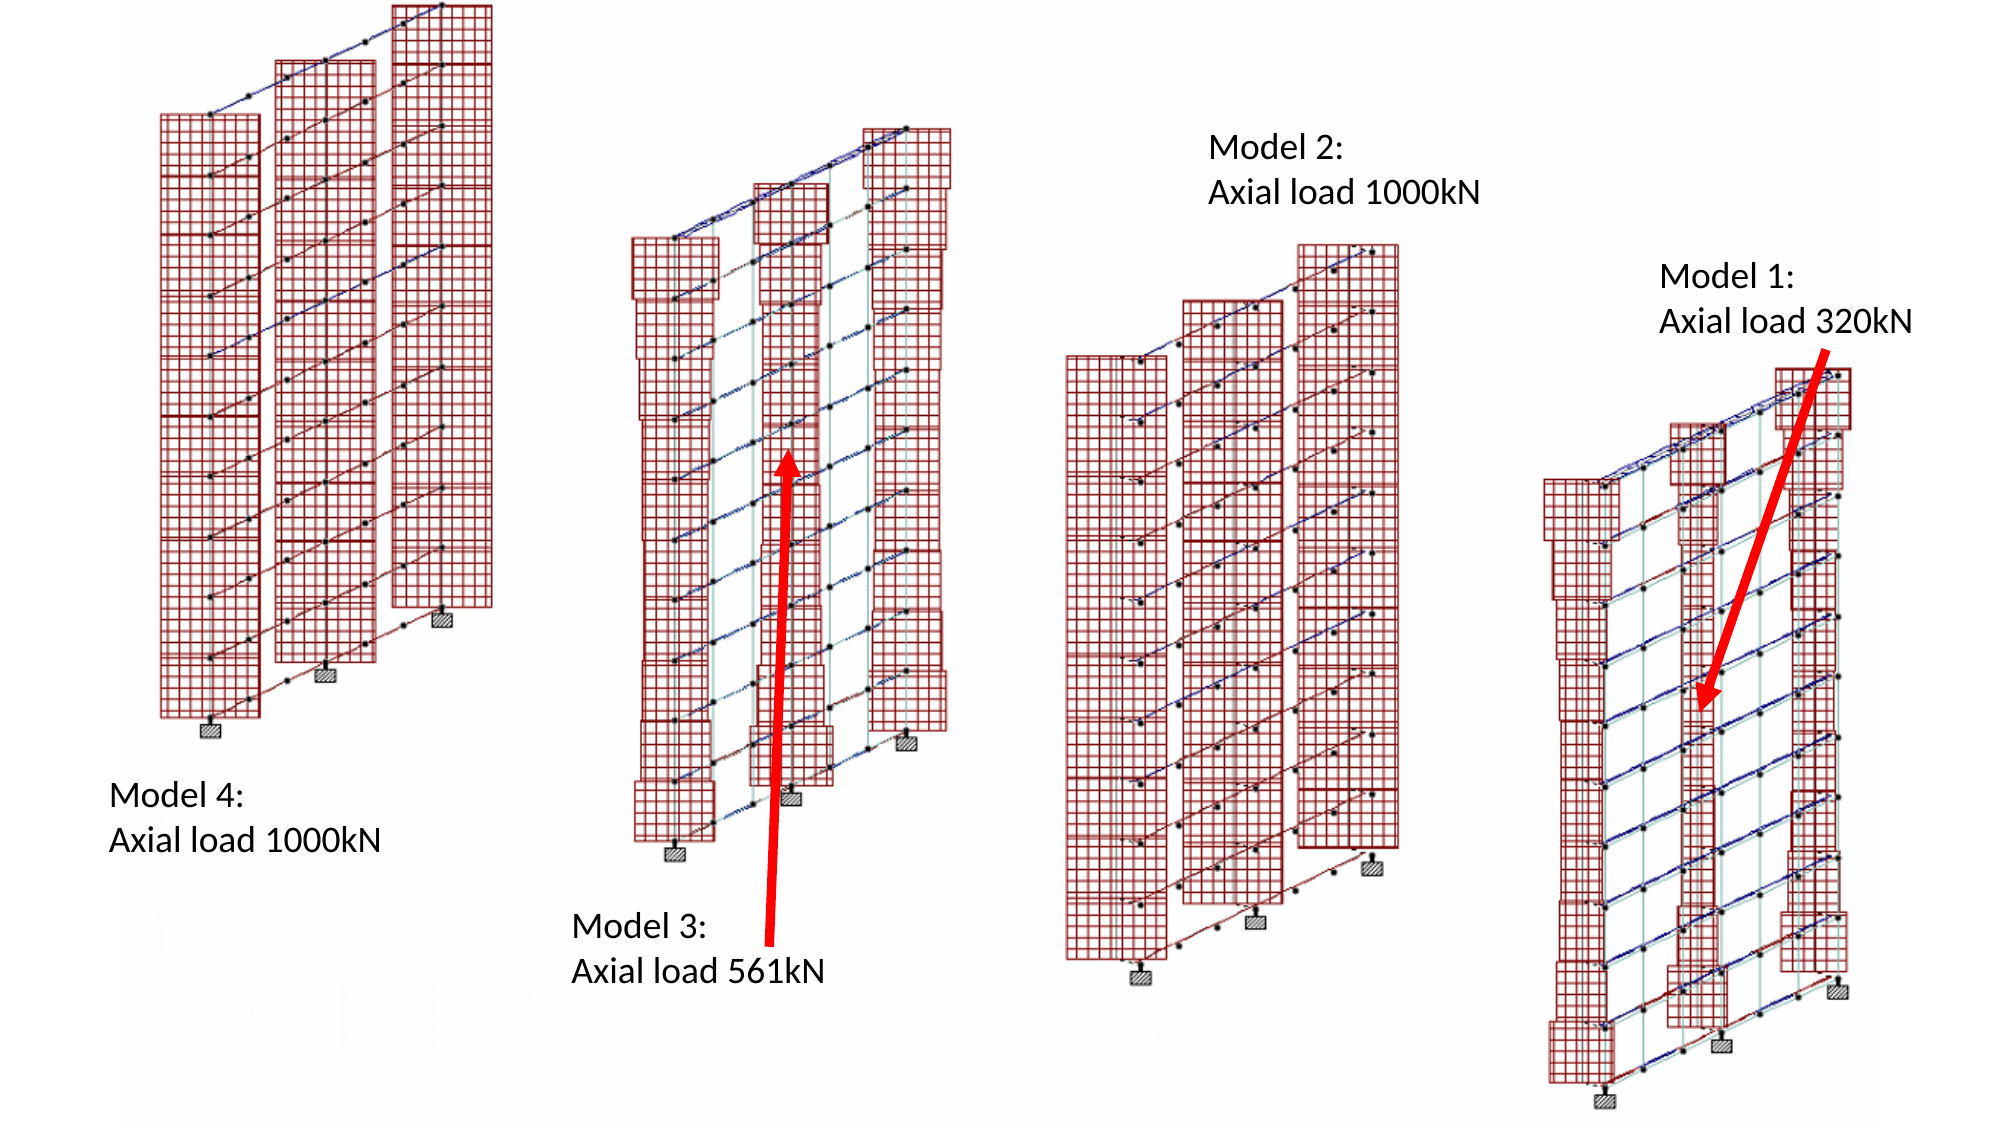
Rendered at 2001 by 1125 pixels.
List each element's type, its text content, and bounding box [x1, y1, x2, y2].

text_box Model 1: Axial load 320kN [1879, 243, 1941, 349]
picture [121, 0, 1879, 1125]
text_box Model 4: Axial load 1000kN [93, 762, 121, 868]
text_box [769, 448, 789, 947]
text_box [1699, 349, 1827, 713]
